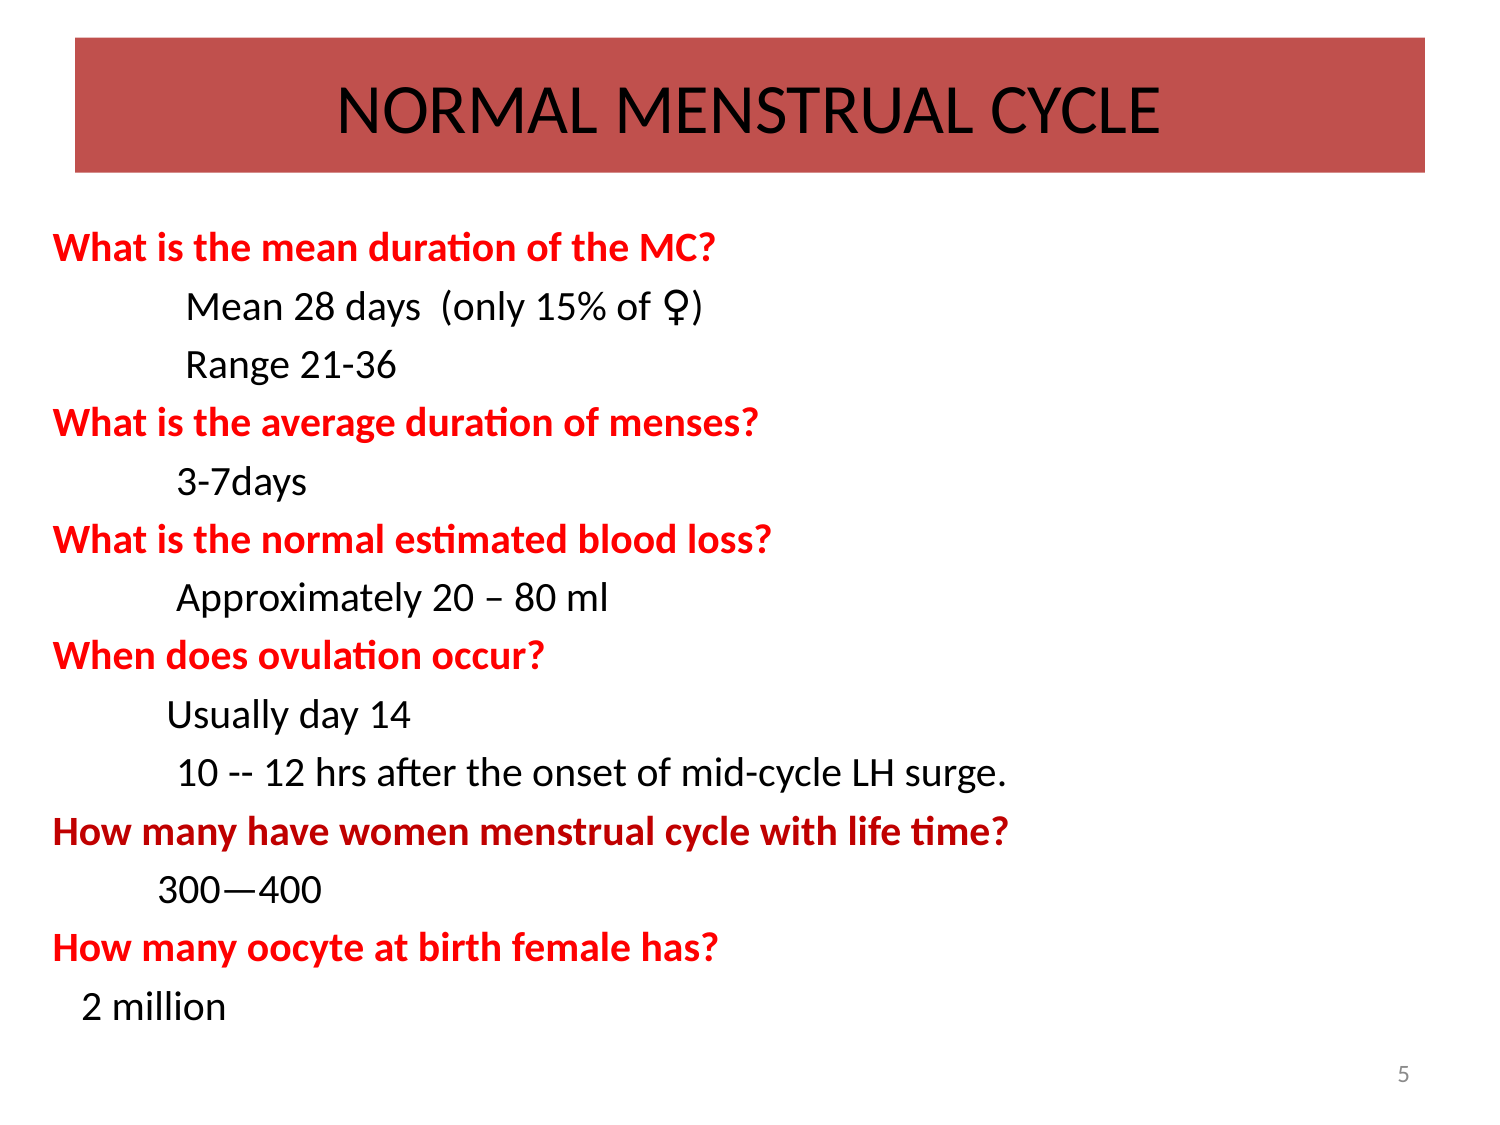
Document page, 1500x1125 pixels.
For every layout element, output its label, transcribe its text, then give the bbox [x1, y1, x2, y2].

title NORMAL MENSTRUAL CYCLE [75, 37, 1425, 173]
slide_number 5 [1074, 1042, 1425, 1103]
list What is the mean duration of the MC? Mean 28 days (only 15% of ♀) Range 21-36 What is the average duration of menses? 3-7days What is the normal estimated blood loss? Approximately 20 – 80 ml When does ovulation occur? Usually day 14 10 -- 12 hrs after the onset of mid-cycle LH surge. How many have women menstrual cycle with life time? 300—400 How many oocyte at birth female has? 2 million [37, 212, 1363, 1063]
